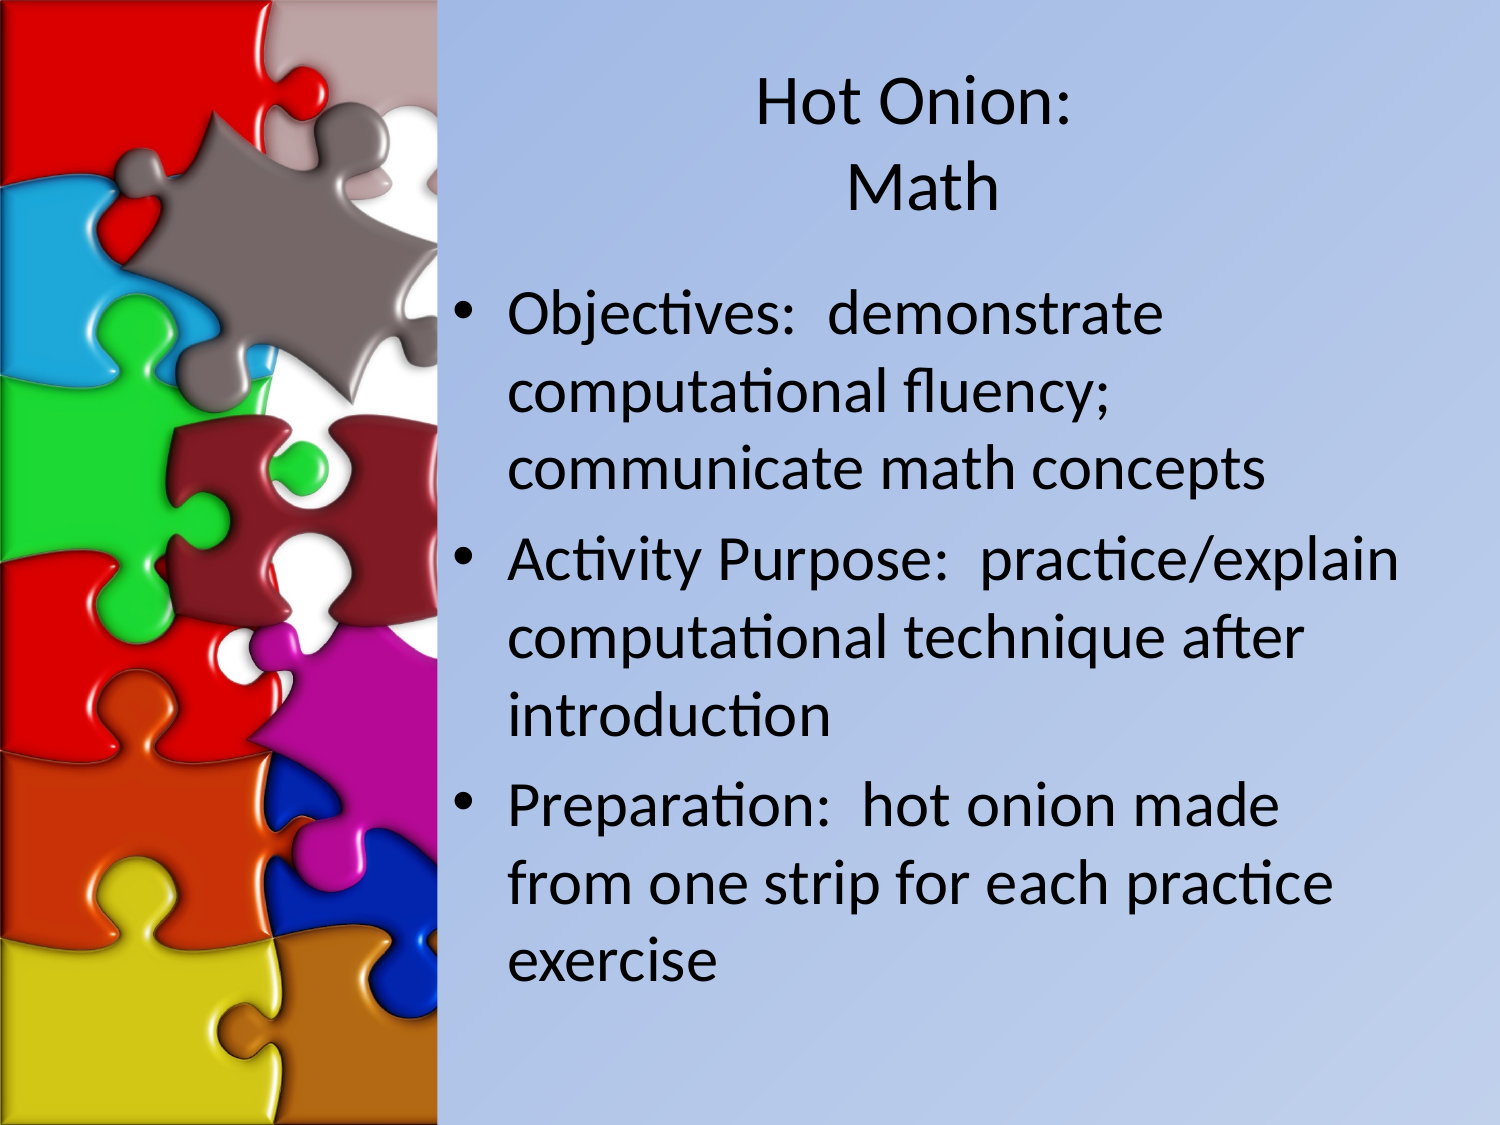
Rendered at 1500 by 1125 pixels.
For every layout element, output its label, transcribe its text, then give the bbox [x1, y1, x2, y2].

list Objectives: demonstrate computational fluency; communicate math concepts Activity Purpose: practice/explain computational technique after introduction Preparation: hot onion made from one strip for each practice exercise [437, 262, 1425, 1005]
title Hot Onion: Math [437, 45, 1425, 233]
picture [0, 0, 438, 1125]
